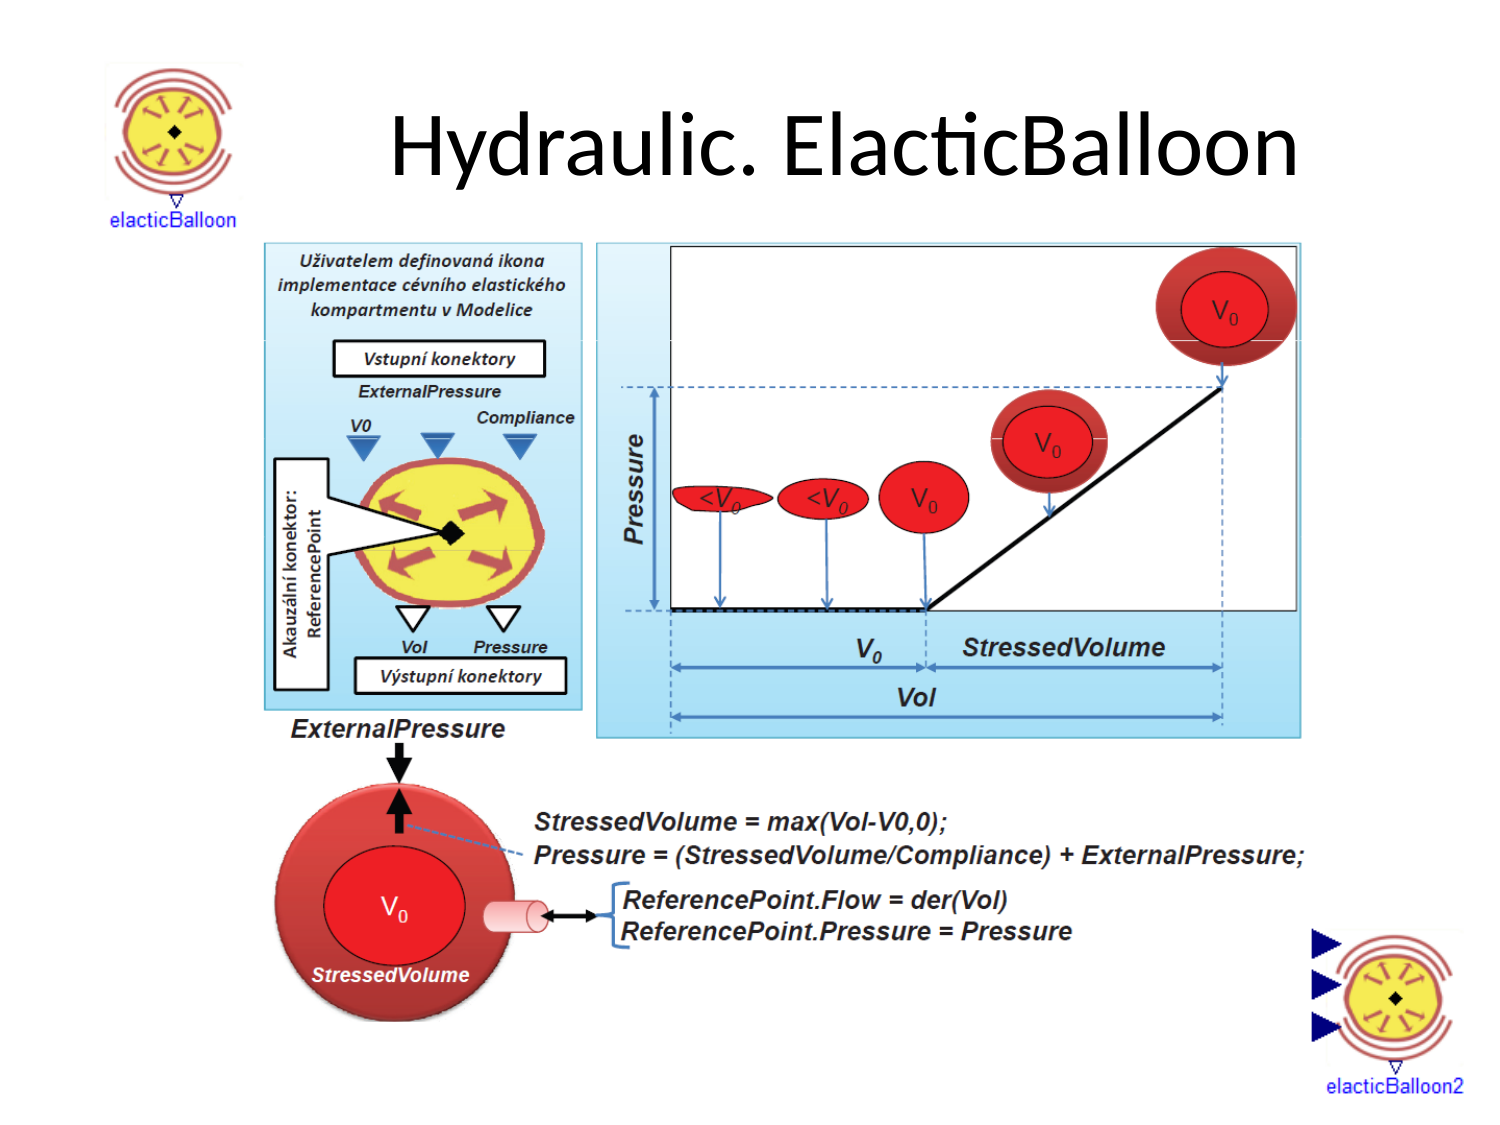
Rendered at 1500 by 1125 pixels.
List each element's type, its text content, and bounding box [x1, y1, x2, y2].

title Hydraulic. ElacticBalloon [292, 45, 1425, 233]
picture [64, 42, 1500, 1125]
